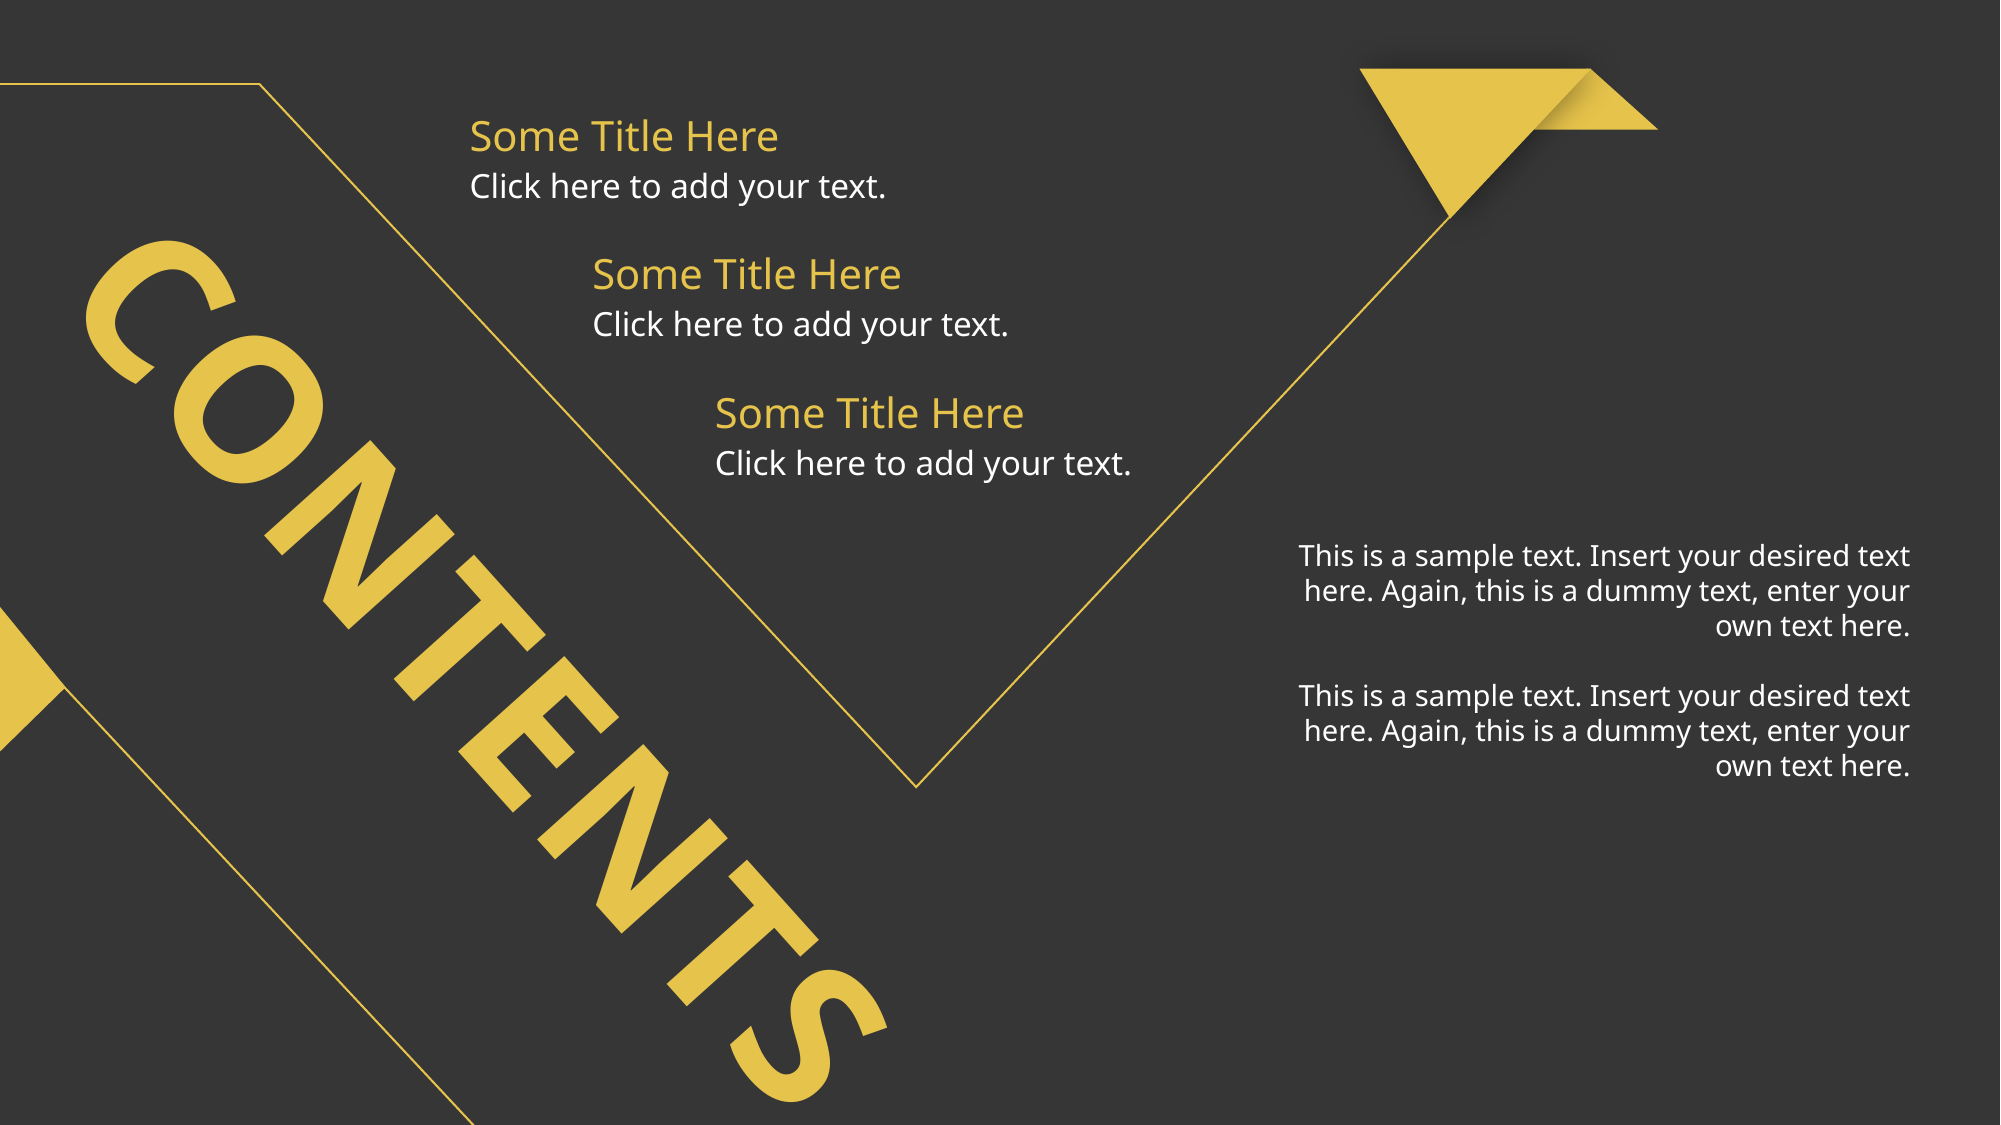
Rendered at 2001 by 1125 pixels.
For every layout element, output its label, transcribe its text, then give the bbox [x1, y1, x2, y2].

text_box This is a sample text. Insert your desired text here. Again, this is a dummy text, enter your own text here. This is a sample text. Insert your desired text here. Again, this is a dummy text, enter your own text here. [1254, 530, 1926, 790]
text_box Click here to add your text. [700, 434, 1417, 490]
text_box Some Title Here [577, 240, 1108, 296]
text_box Click here to add your text. [454, 157, 1172, 213]
text_box Some Title Here [454, 101, 984, 157]
text_box Click here to add your text. [577, 296, 1294, 351]
text_box CONTENTS [10, 153, 958, 1125]
text_box Some Title Here [700, 379, 1231, 434]
